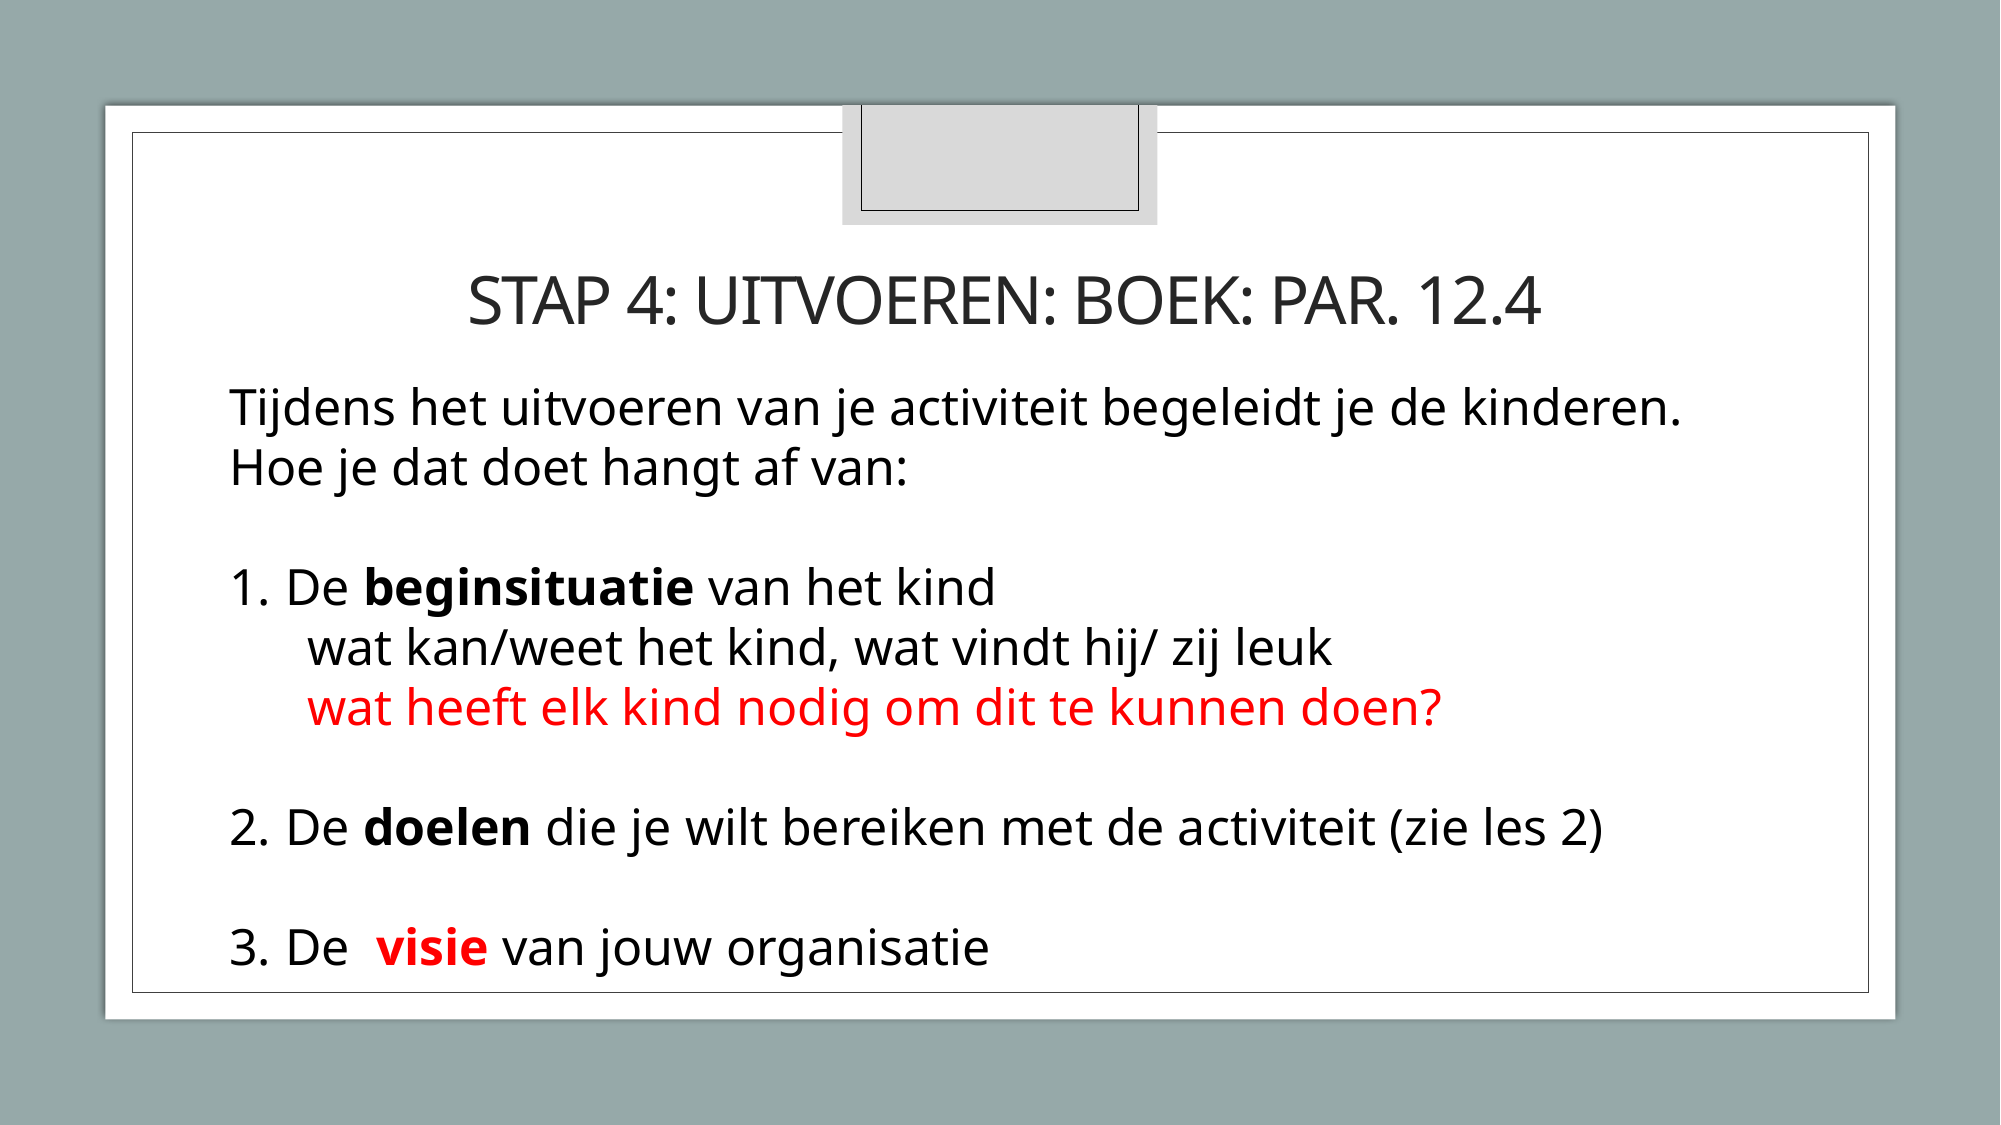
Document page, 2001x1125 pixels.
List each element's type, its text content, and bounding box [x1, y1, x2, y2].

text_box Tijdens het uitvoeren van je activiteit begeleidt je de kinderen. Hoe je dat doet hangt af van: De beginsituatie van het kind wat kan/weet het kind, wat vindt hij/ zij leuk wat heeft elk kind nodig om dit te kunnen doen? De doelen die je wilt bereiken met de activiteit (zie les 2) De visie van jouw organisatie [214, 368, 1809, 1028]
text_box [105, 105, 841, 1020]
text_box [841, 104, 1158, 226]
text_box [861, 216, 1139, 309]
text_box [1158, 105, 1896, 1020]
text_box [0, 0, 2000, 1125]
text_box Stap 4: Uitvoeren: Boek: par. 12.4 [214, 213, 1796, 368]
text_box [1158, 132, 1869, 993]
text_box [132, 132, 841, 993]
